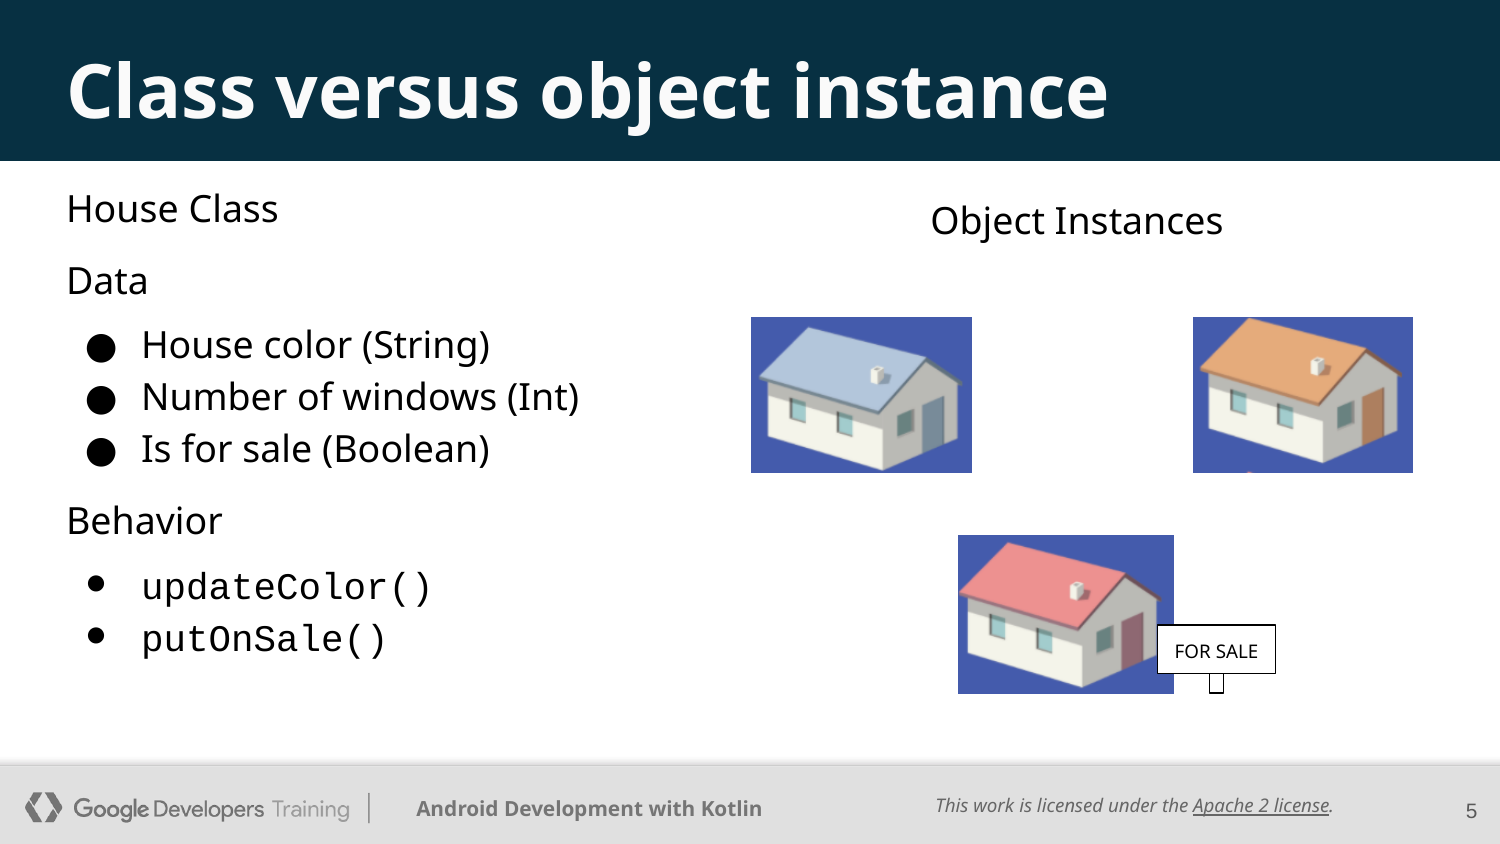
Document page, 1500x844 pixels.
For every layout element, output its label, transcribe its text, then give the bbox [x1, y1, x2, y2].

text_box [1157, 624, 1276, 694]
title Class versus object instance [51, 28, 1449, 122]
picture [0, 161, 1500, 844]
slide_number ‹#› [1402, 777, 1493, 842]
text_box Object Instances [915, 181, 1500, 247]
list House Class Data House color (String) Number of windows (Int) Is for sale (Boolean) Behavior updateColor() putOnSale() [51, 162, 610, 729]
